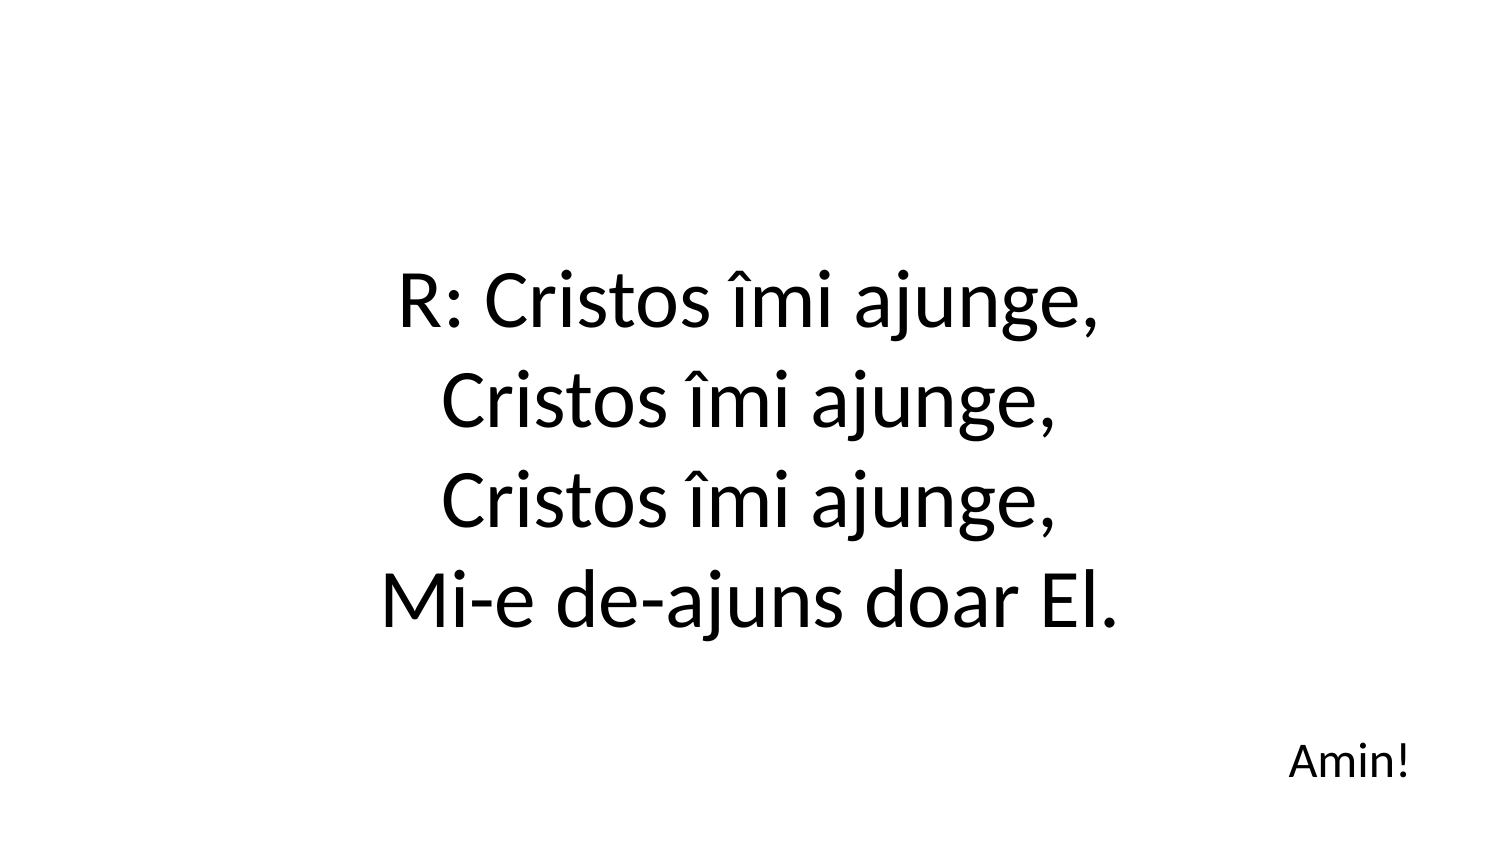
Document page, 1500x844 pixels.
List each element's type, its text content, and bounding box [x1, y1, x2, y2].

text_box Amin! [1273, 674, 1427, 795]
text_box R: Cristos îmi ajunge, Cristos îmi ajunge, Cristos îmi ajunge, Mi-e de-ajuns doar El. [364, 192, 1136, 652]
